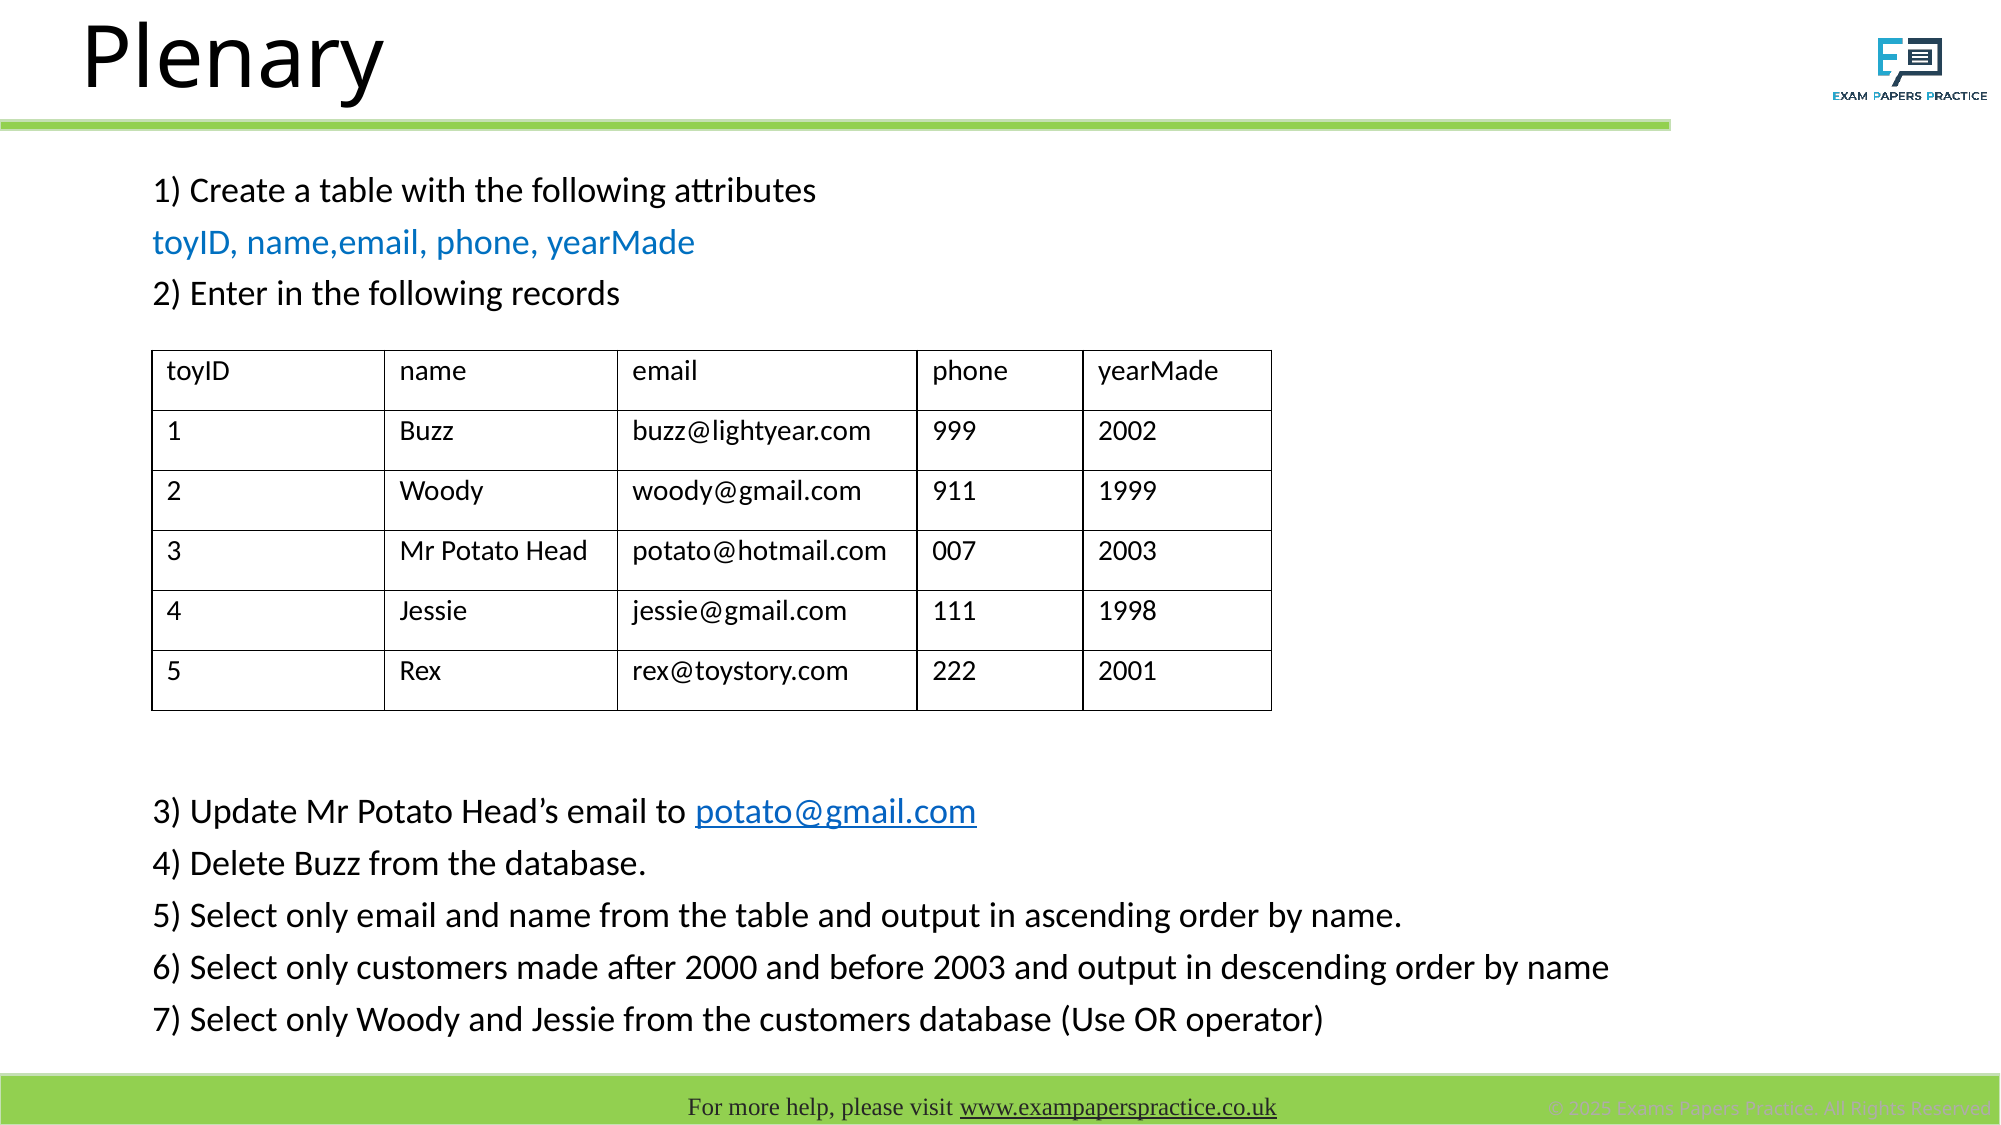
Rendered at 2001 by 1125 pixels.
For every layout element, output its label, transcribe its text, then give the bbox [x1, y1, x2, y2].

table_cell 5 [153, 651, 384, 710]
table_cell 911 [918, 471, 1082, 530]
table_cell 2001 [1084, 651, 1271, 710]
table_cell buzz@lightyear.com [618, 411, 916, 470]
table_cell Mr Potato Head [385, 531, 617, 590]
table_header email [618, 351, 916, 410]
table_cell 4 [153, 591, 384, 650]
table_cell woody@gmail.com [618, 471, 916, 530]
table_header toyID [153, 351, 384, 410]
table_header phone [918, 351, 1082, 410]
table_cell 2 [153, 471, 384, 530]
table_cell 2002 [1084, 411, 1271, 470]
list 1) Create a table with the following attributes toyID, name,email, phone, yearMade 2) Enter in the following records 3) Update Mr Potato Head’s email to potato@gmail.com 4) Delete Buzz from the database. 5) Select only email and name from the table and output in ascending order by name. 6) Select only customers made after 2000 and before 2003 and output in descending order by name 7) Select only Woody and Jessie from the customers database (Use OR operator) [137, 163, 1863, 1054]
table_cell Buzz [385, 411, 617, 470]
table_header name [385, 351, 617, 410]
table_cell jessie@gmail.com [618, 591, 916, 650]
table_cell 999 [918, 411, 1082, 470]
table_cell 1999 [1084, 471, 1271, 530]
table_cell 2003 [1084, 531, 1271, 590]
table_cell 1998 [1084, 591, 1271, 650]
table_cell 1 [153, 411, 384, 470]
table_cell 222 [918, 651, 1082, 710]
table_cell 3 [153, 531, 384, 590]
table_cell 007 [918, 531, 1082, 590]
table_cell Jessie [385, 591, 617, 650]
table_header yearMade [1084, 351, 1271, 410]
table_cell 111 [918, 591, 1082, 650]
table_cell potato@hotmail.com [618, 531, 916, 590]
table_cell Woody [385, 471, 617, 530]
title Plenary [65, 5, 436, 115]
table_cell rex@toystory.com [618, 651, 916, 710]
table_cell Rex [385, 651, 617, 710]
